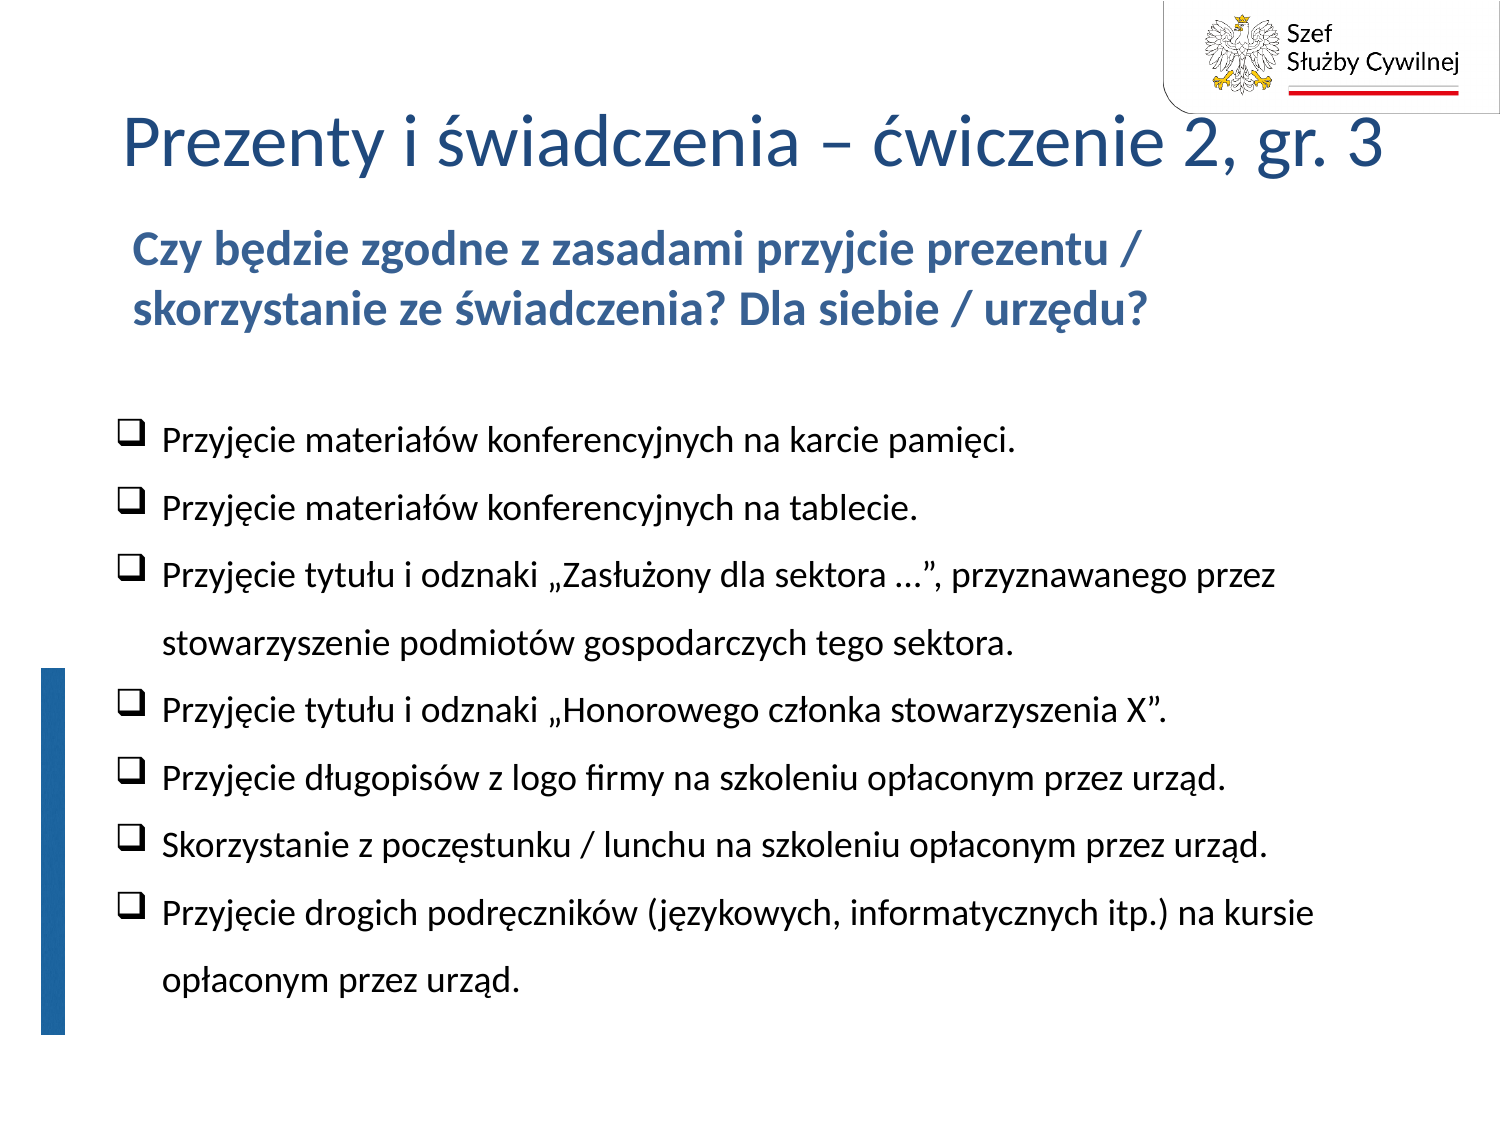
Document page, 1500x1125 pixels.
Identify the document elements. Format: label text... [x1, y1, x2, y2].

picture [41, 668, 65, 1035]
text_box Przyjęcie materiałów konferencyjnych na karcie pamięci. Przyjęcie materiałów konferencyjnych na tablecie. Przyjęcie tytułu i odznaki „Zasłużony dla sektora …”, przyznawanego przez stowarzyszenie podmiotów gospodarczych tego sektora. Przyjęcie tytułu i odznaki „Honorowego członka stowarzyszenia X”. Przyjęcie długopisów z logo firmy na szkoleniu opłaconym przez urząd. Skorzystanie z poczęstunku / lunchu na szkoleniu opłaconym przez urząd. Przyjęcie drogich podręczników (językowych, informatycznych itp.) na kursie opłaconym przez urząd. [100, 385, 1382, 1008]
text_box Czy będzie zgodne z zasadami przyjcie prezentu / skorzystanie ze świadczenia? Dla siebie / urzędu? [117, 208, 1382, 343]
picture [1163, 0, 1500, 83]
title Prezenty i świadczenia – ćwiczenie 2, gr. 3 [3, 83, 1500, 209]
